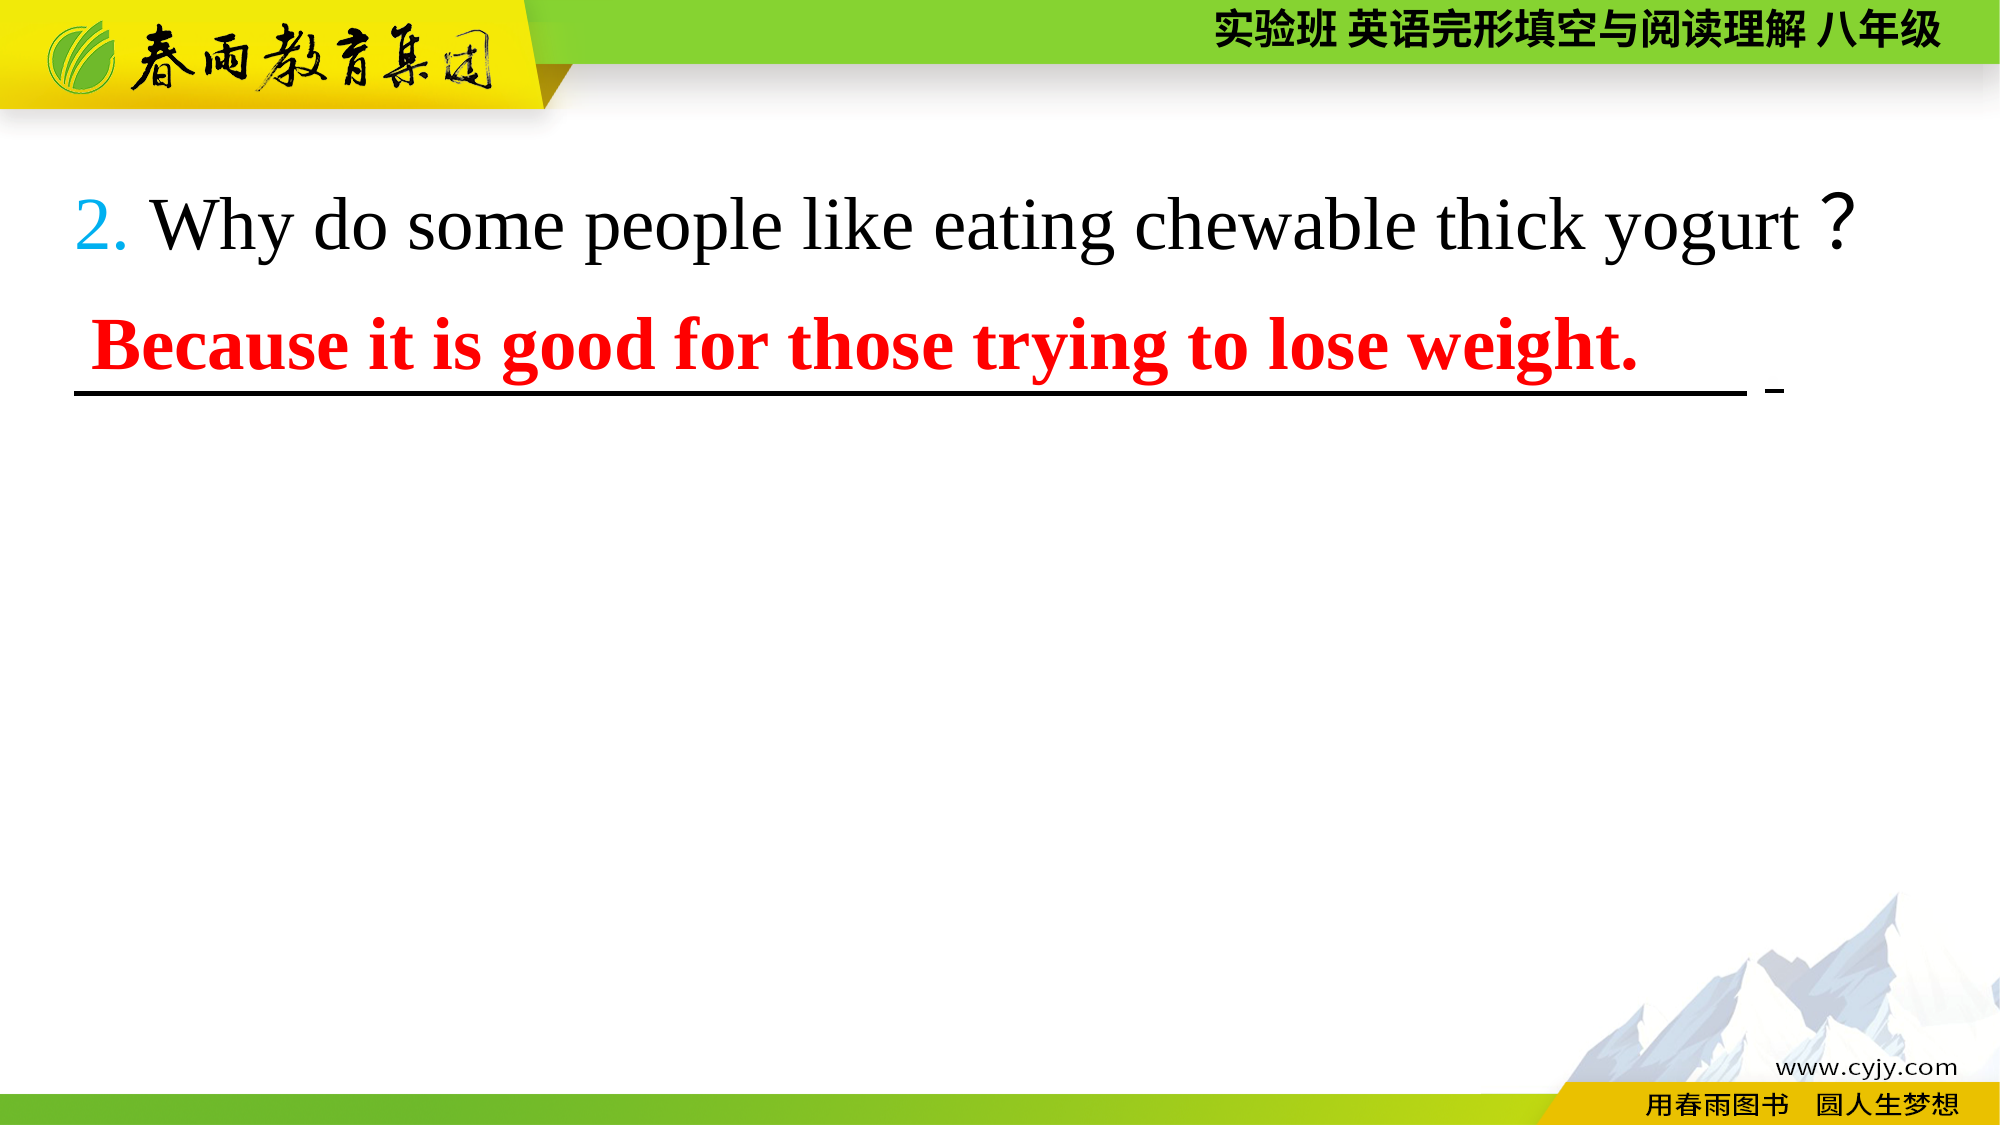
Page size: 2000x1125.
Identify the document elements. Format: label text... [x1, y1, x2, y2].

picture [0, 0, 2000, 1125]
list 2. Why do some people like eating chewable thick yogurt？ , [59, 122, 1944, 411]
text_box Because it is good for those trying to lose weight. [76, 242, 1750, 393]
